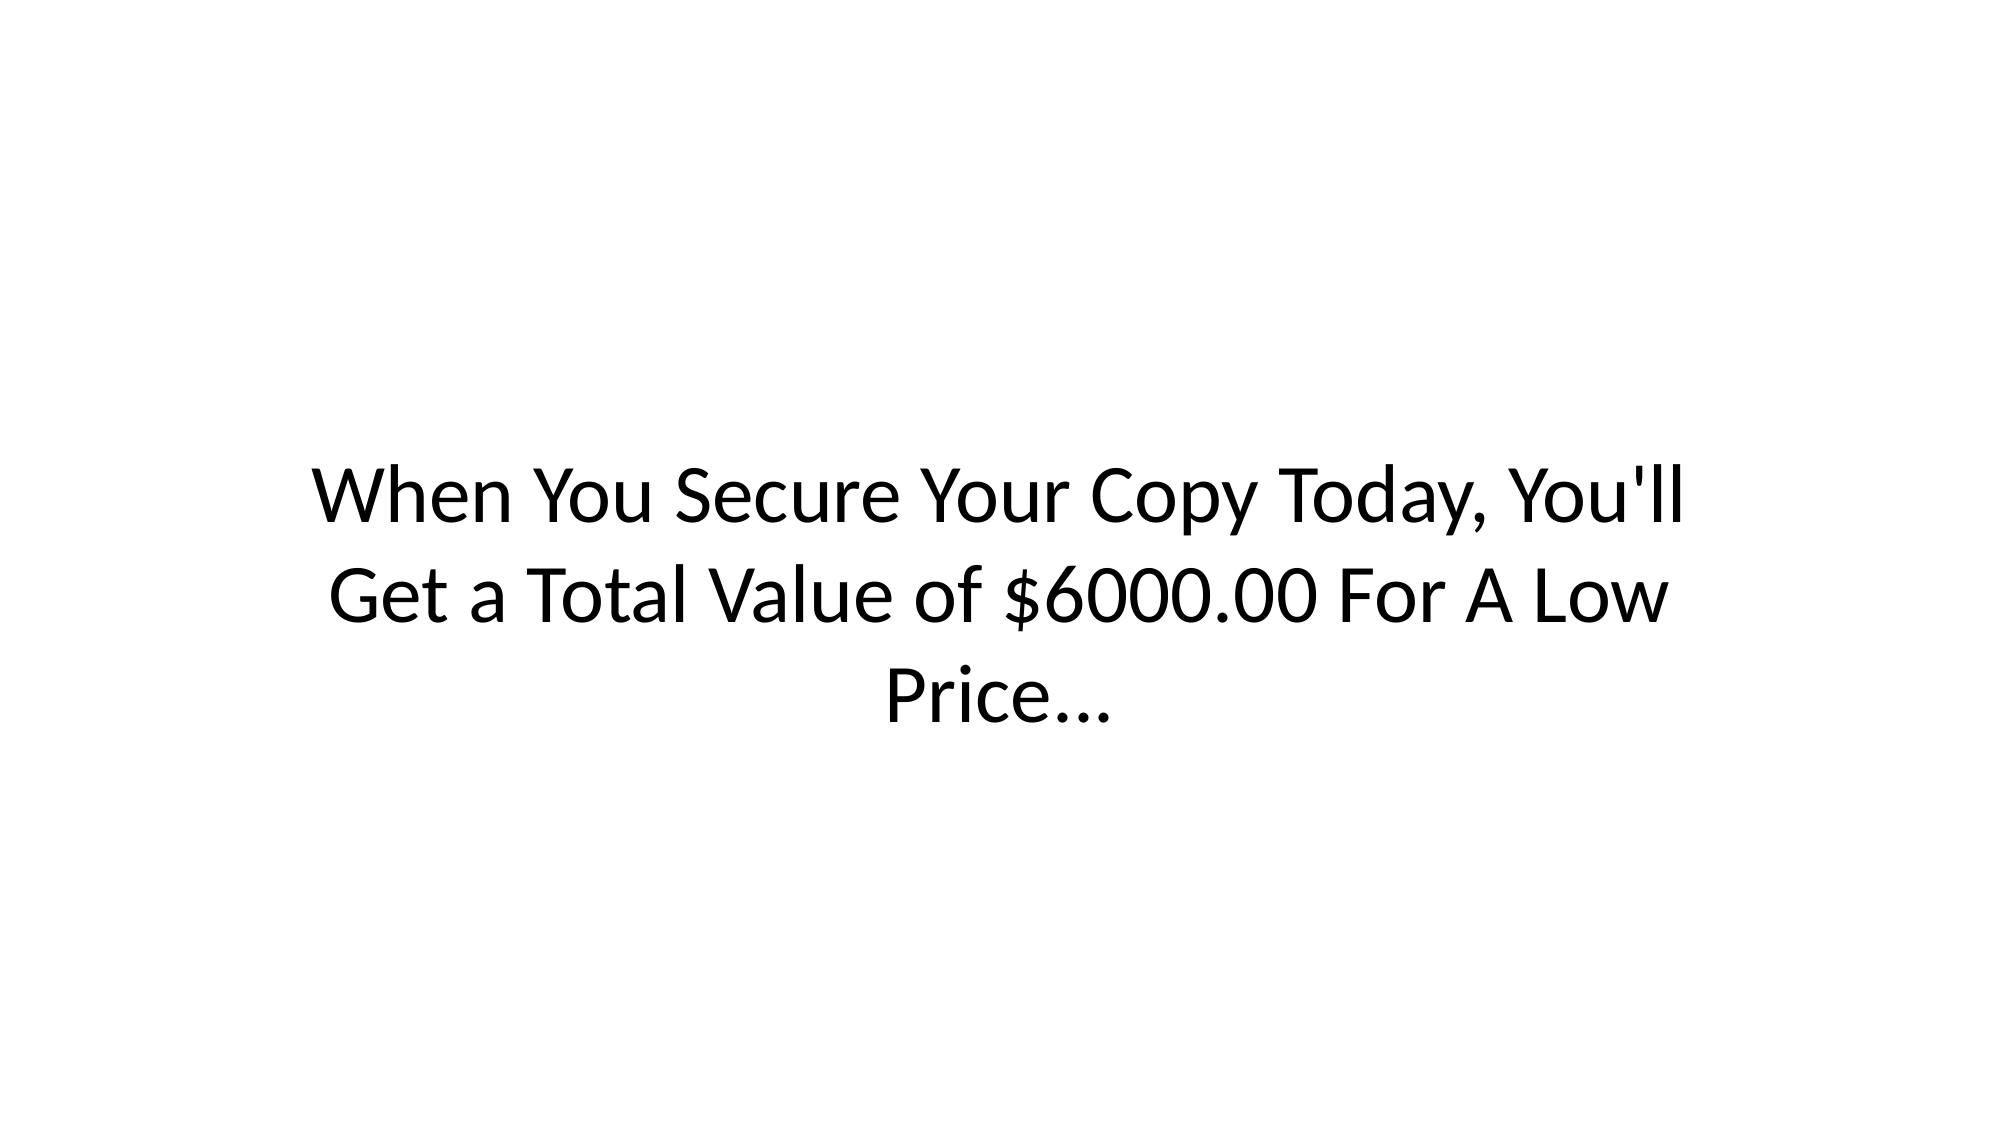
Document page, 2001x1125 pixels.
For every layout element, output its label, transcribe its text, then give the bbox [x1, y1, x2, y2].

text_box When You Secure Your Copy Today, You'll Get a Total Value of $6000.00 For A Low Price... [294, 332, 1706, 747]
